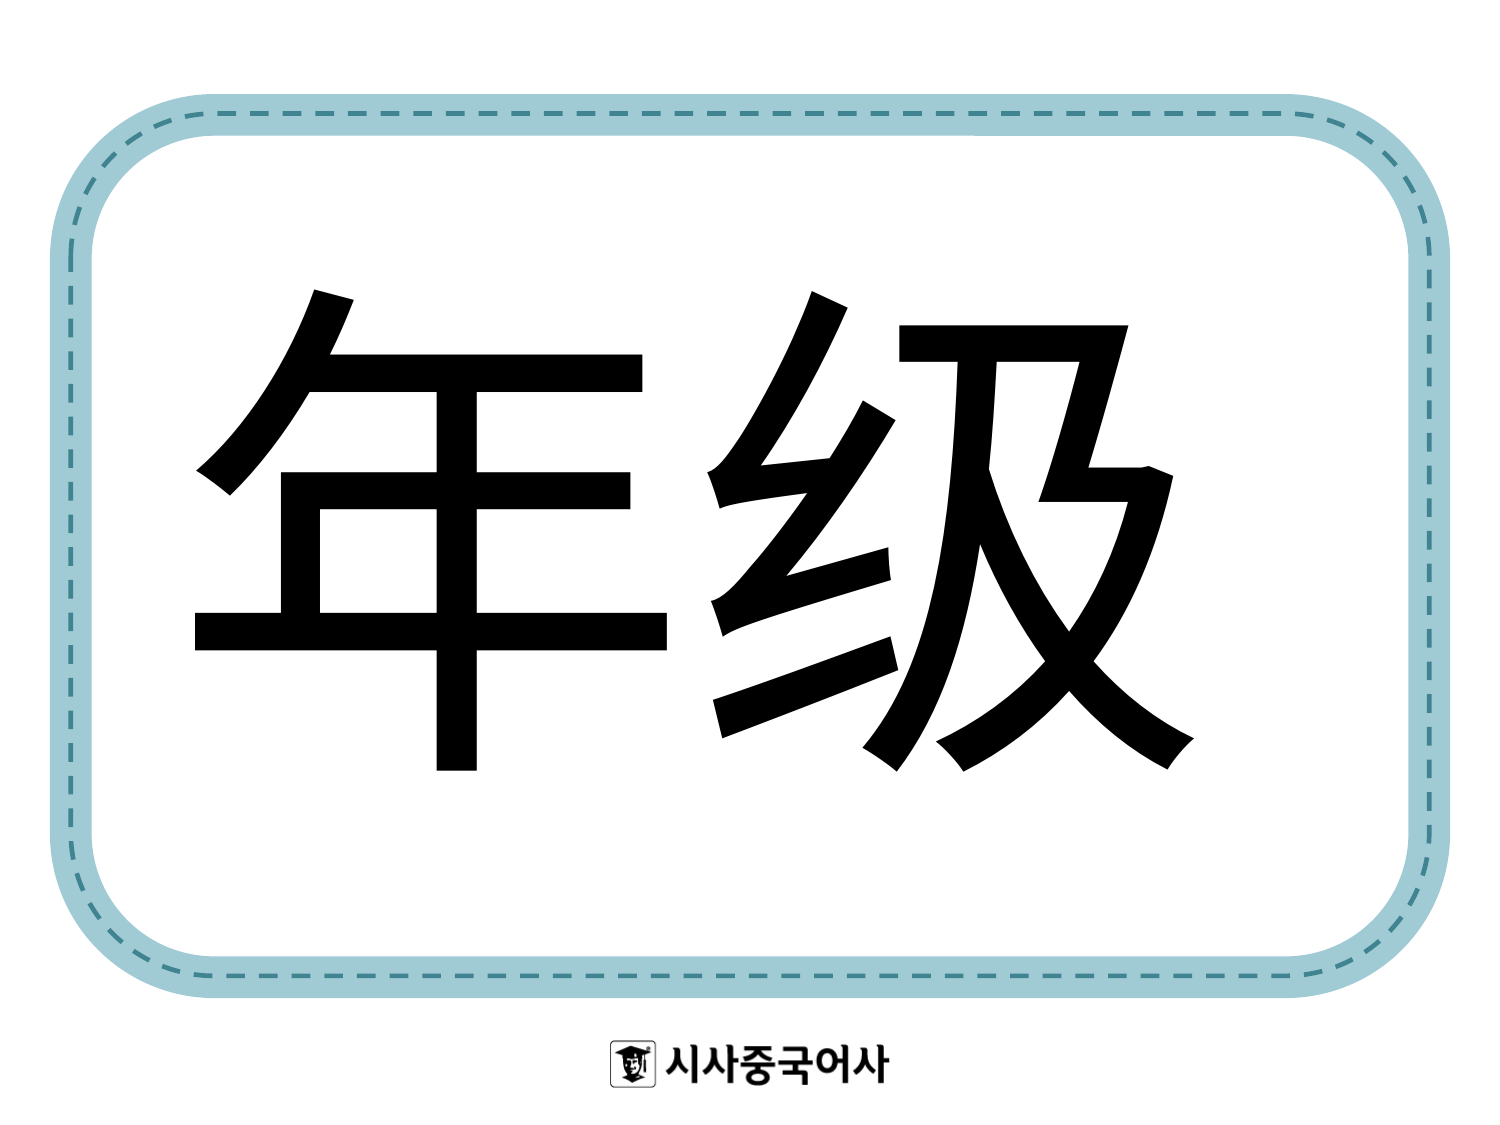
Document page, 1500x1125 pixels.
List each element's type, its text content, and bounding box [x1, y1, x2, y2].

text_box 年级 [145, 189, 1354, 853]
picture [602, 1034, 898, 1094]
